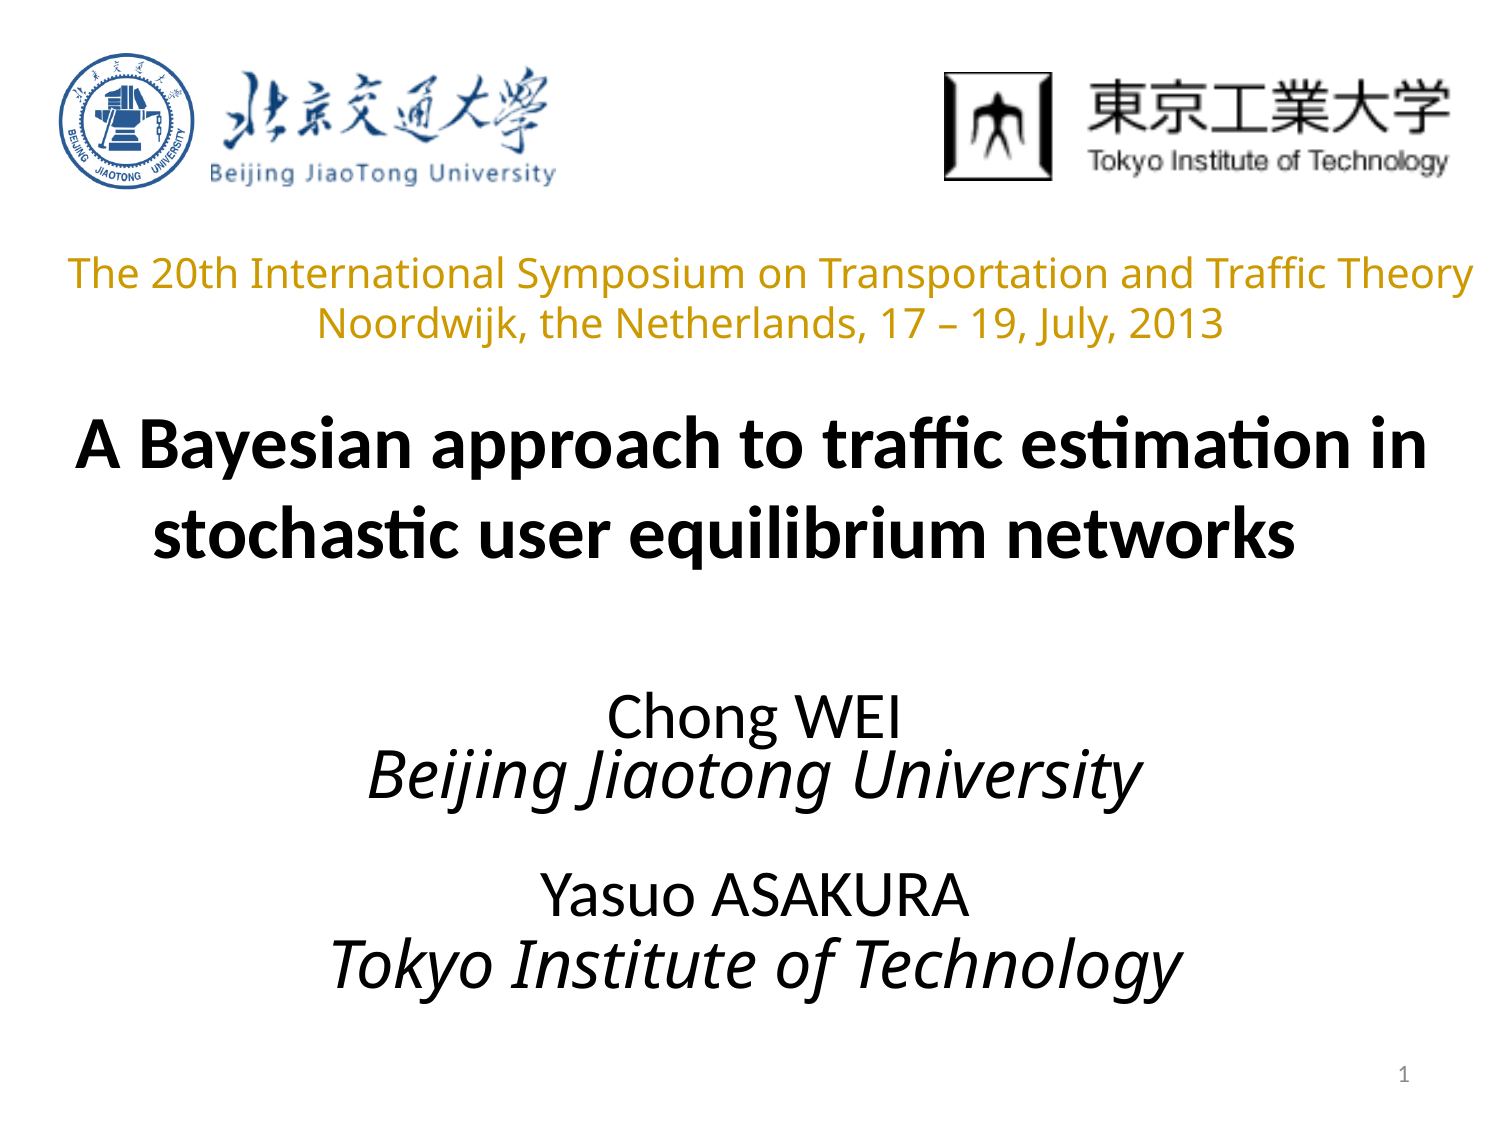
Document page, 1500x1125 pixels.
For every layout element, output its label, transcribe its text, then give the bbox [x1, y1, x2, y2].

title A Bayesian approach to traffic estimation in stochastic user equilibrium networks [23, 387, 1483, 646]
slide_number 1 [1074, 1042, 1425, 1103]
text_box The 20th International Symposium on Transportation and Traffic Theory Noordwijk, the Netherlands, 17 – 19, July, 2013 [22, 206, 1500, 387]
picture [211, 57, 556, 193]
subtitle Chong WEI Beijing Jiaotong University Yasuo ASAKURA Tokyo Institute of Technology [230, 686, 1281, 1035]
picture [944, 71, 1454, 182]
picture [52, 48, 201, 192]
